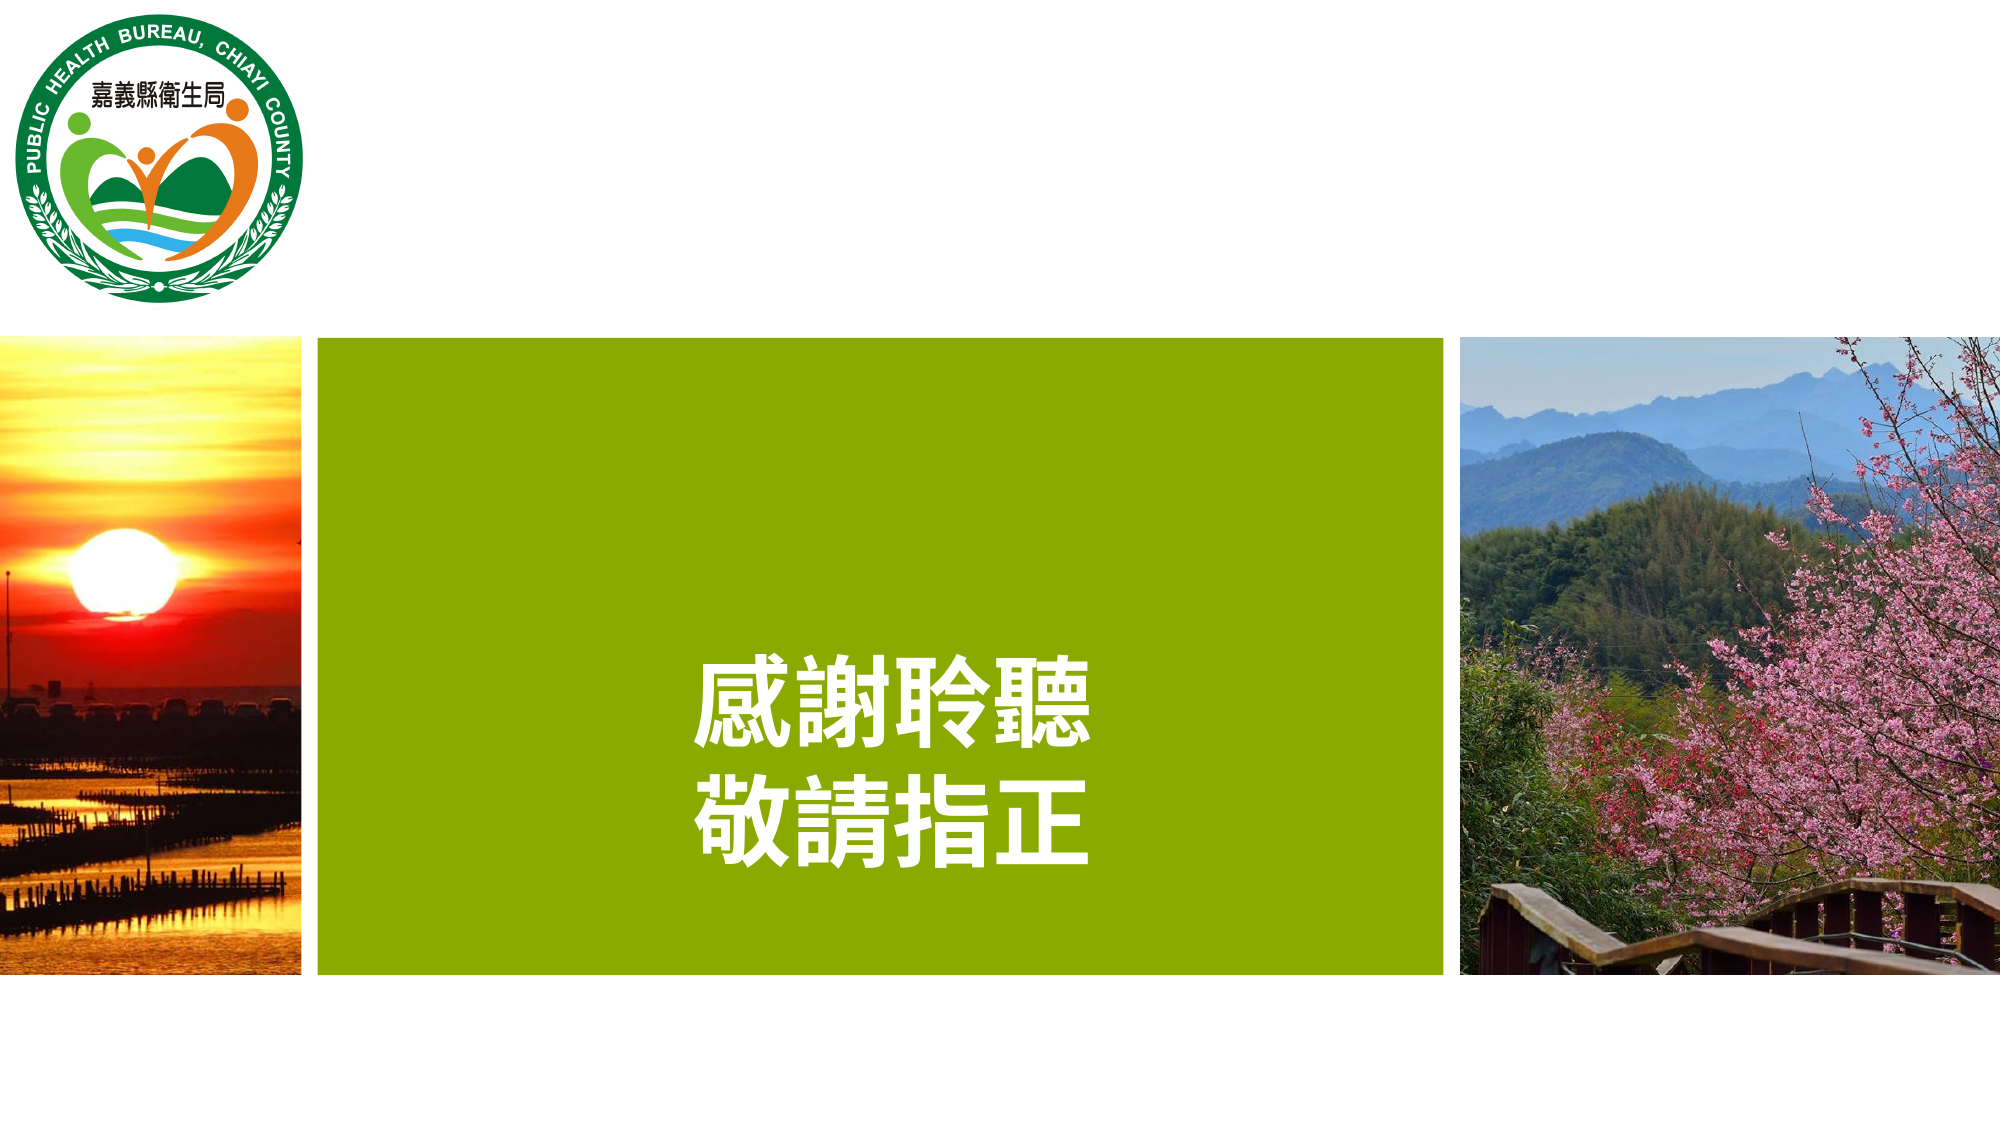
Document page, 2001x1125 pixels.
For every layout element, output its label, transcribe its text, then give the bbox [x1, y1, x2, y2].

picture [0, 0, 318, 318]
picture [1460, 337, 2000, 975]
picture [0, 336, 302, 975]
title 感謝聆聽 敬請指正 [358, 371, 1428, 888]
